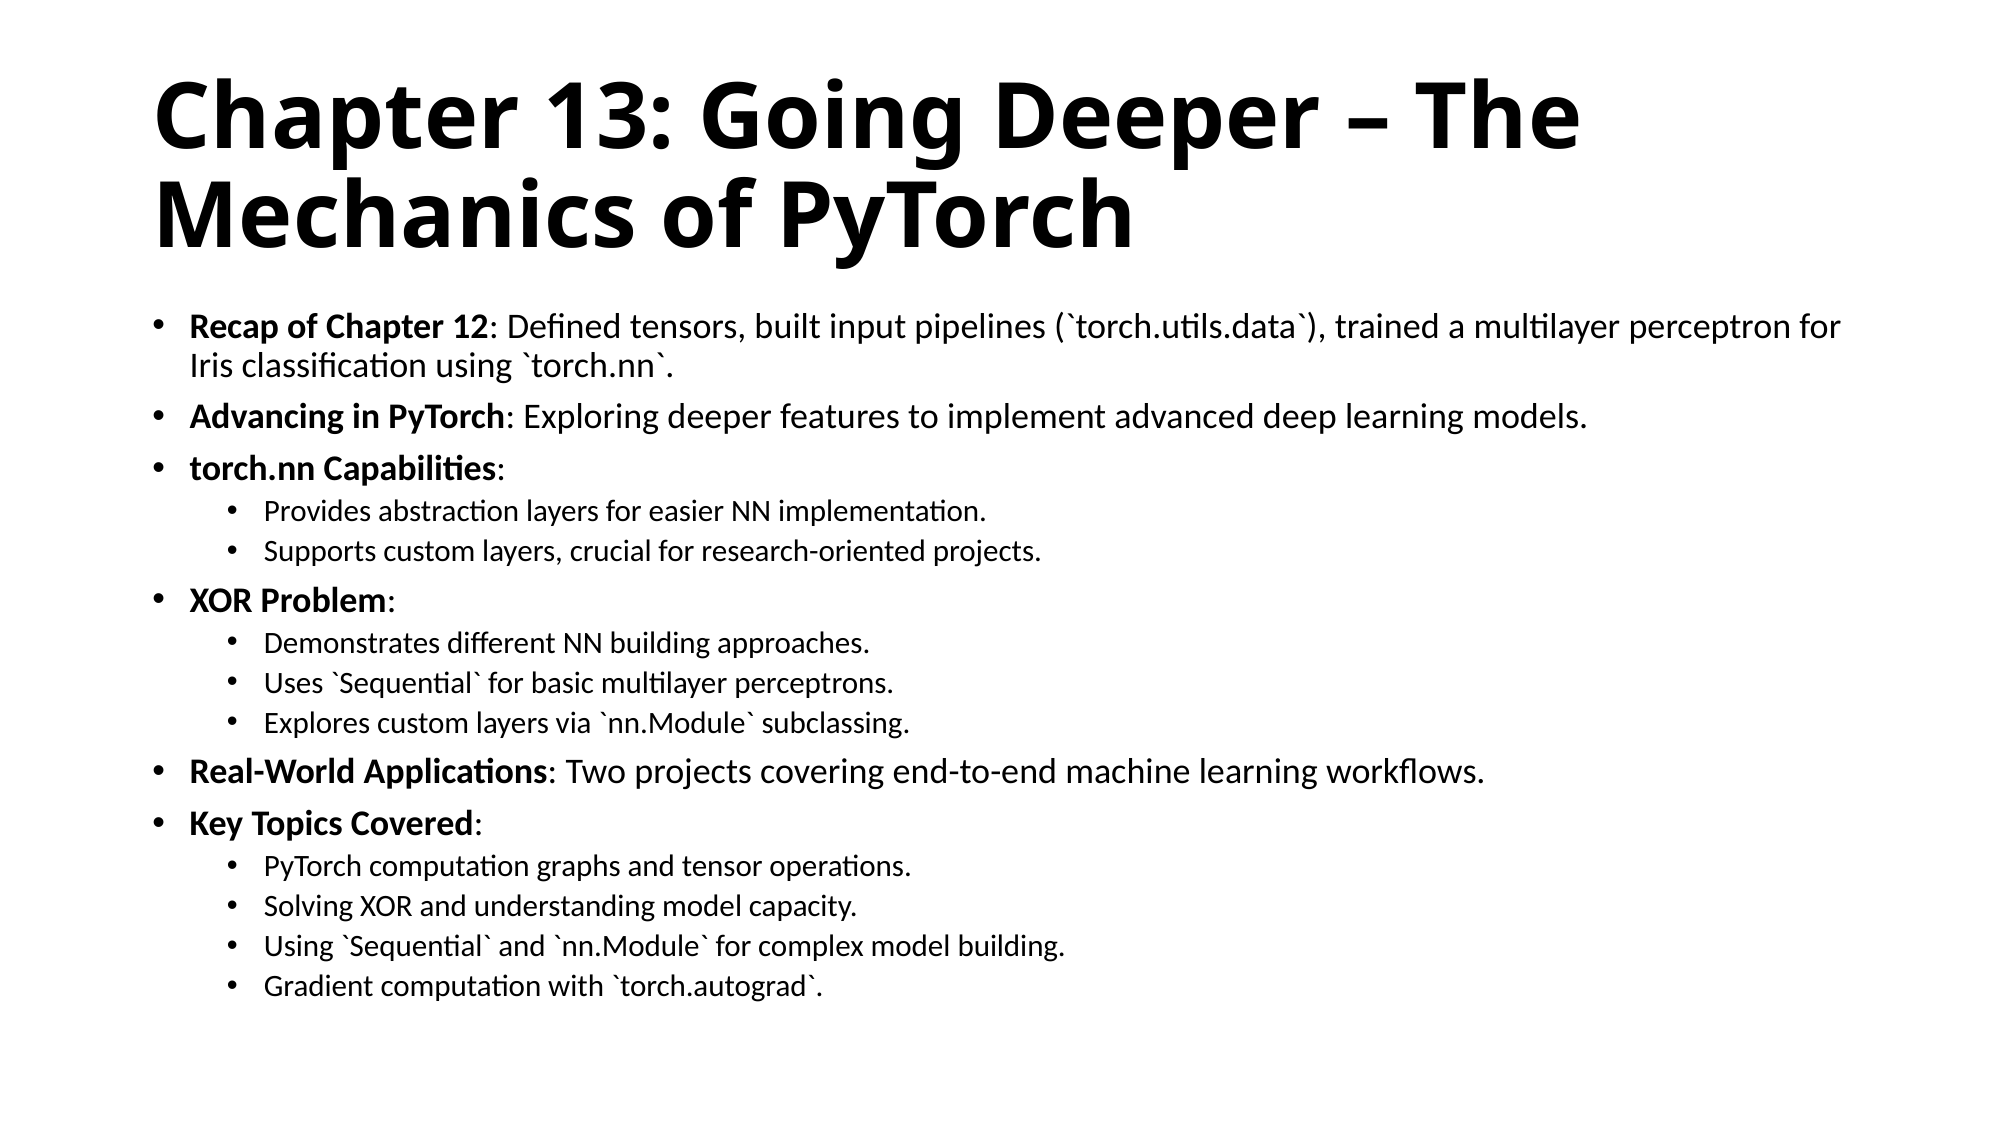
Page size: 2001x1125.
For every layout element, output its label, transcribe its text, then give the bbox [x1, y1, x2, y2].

list Recap of Chapter 12: Defined tensors, built input pipelines (`torch.utils.data`), trained a multilayer perceptron for Iris classification using `torch.nn`. Advancing in PyTorch: Exploring deeper features to implement advanced deep learning models. torch.nn Capabilities: Provides abstraction layers for easier NN implementation. Supports custom layers, crucial for research-oriented projects. XOR Problem: Demonstrates different NN building approaches. Uses `Sequential` for basic multilayer perceptrons. Explores custom layers via `nn.Module` subclassing. Real-World Applications: Two projects covering end-to-end machine learning workflows. Key Topics Covered: PyTorch computation graphs and tensor operations. Solving XOR and understanding model capacity. Using `Sequential` and `nn.Module` for complex model building. Gradient computation with `torch.autograd`. [137, 299, 1863, 1014]
title Chapter 13: Going Deeper – The Mechanics of PyTorch [137, 59, 1863, 278]
